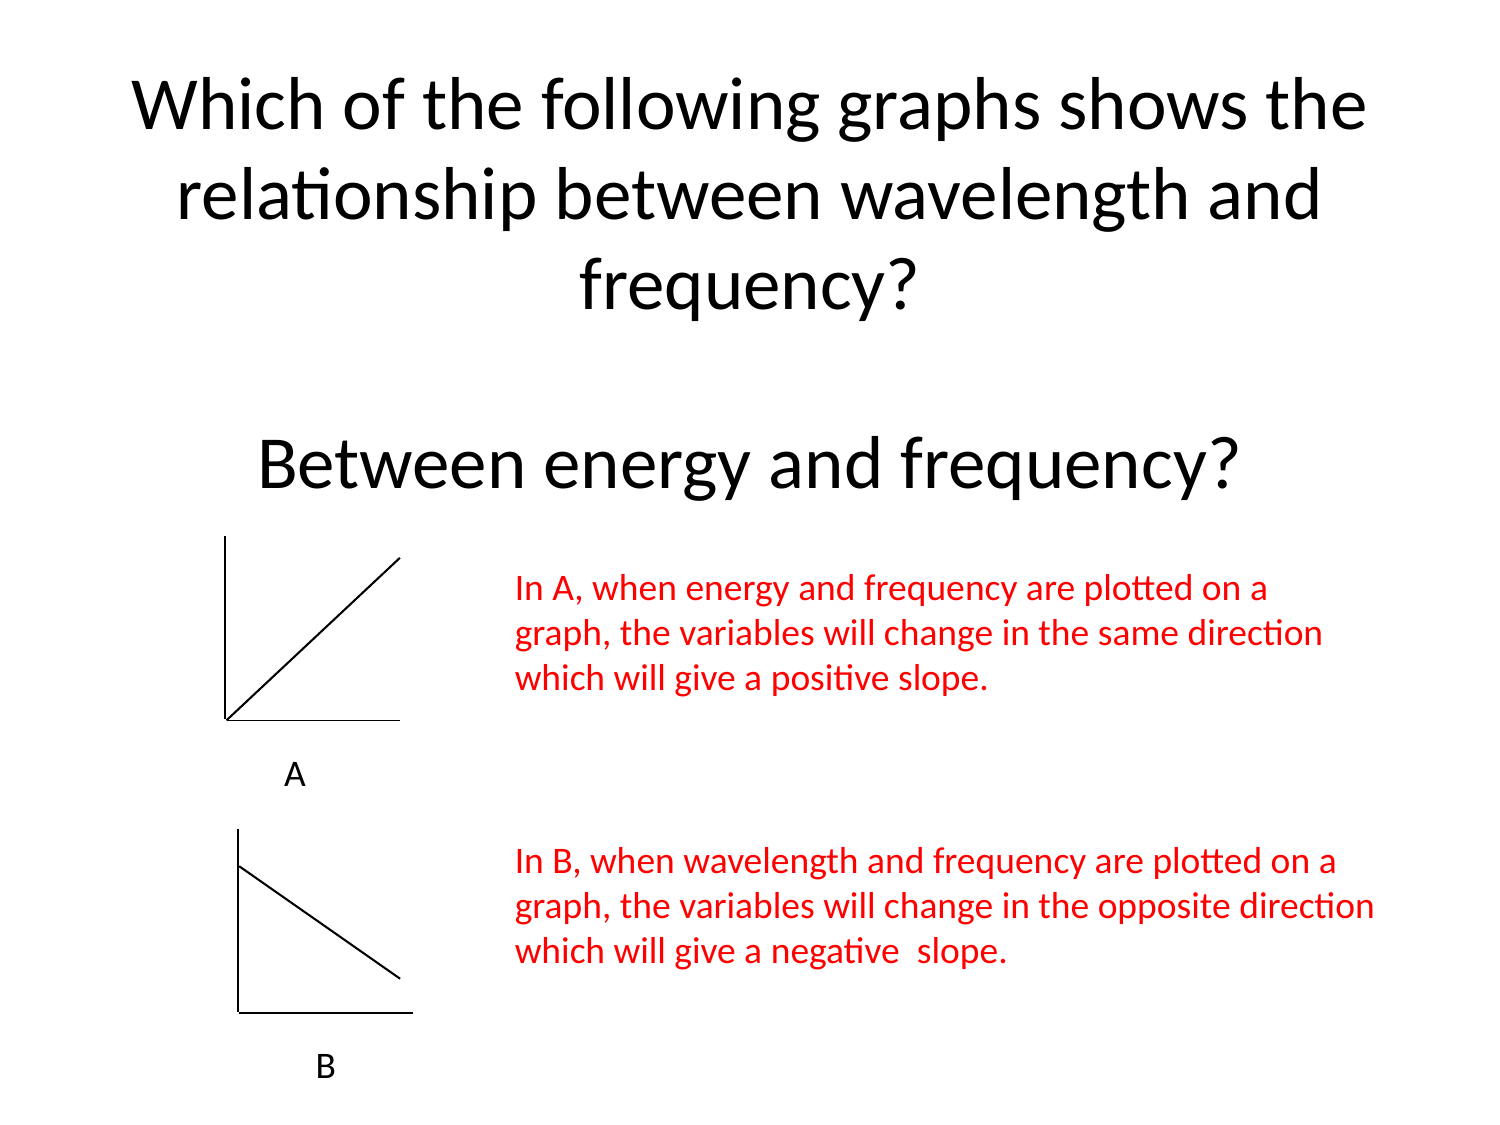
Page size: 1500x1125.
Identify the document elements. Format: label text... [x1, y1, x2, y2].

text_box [224, 535, 401, 803]
text_box In A, when energy and frequency are plotted on a graph, the variables will change in the same direction which will give a positive slope. [500, 555, 1375, 705]
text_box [237, 828, 413, 1095]
text_box In B, when wavelength and frequency are plotted on a graph, the variables will change in the opposite direction which will give a negative slope. [500, 828, 1438, 979]
title Which of the following graphs shows the relationship between wavelength and frequency? Between energy and frequency? [75, 45, 1425, 613]
